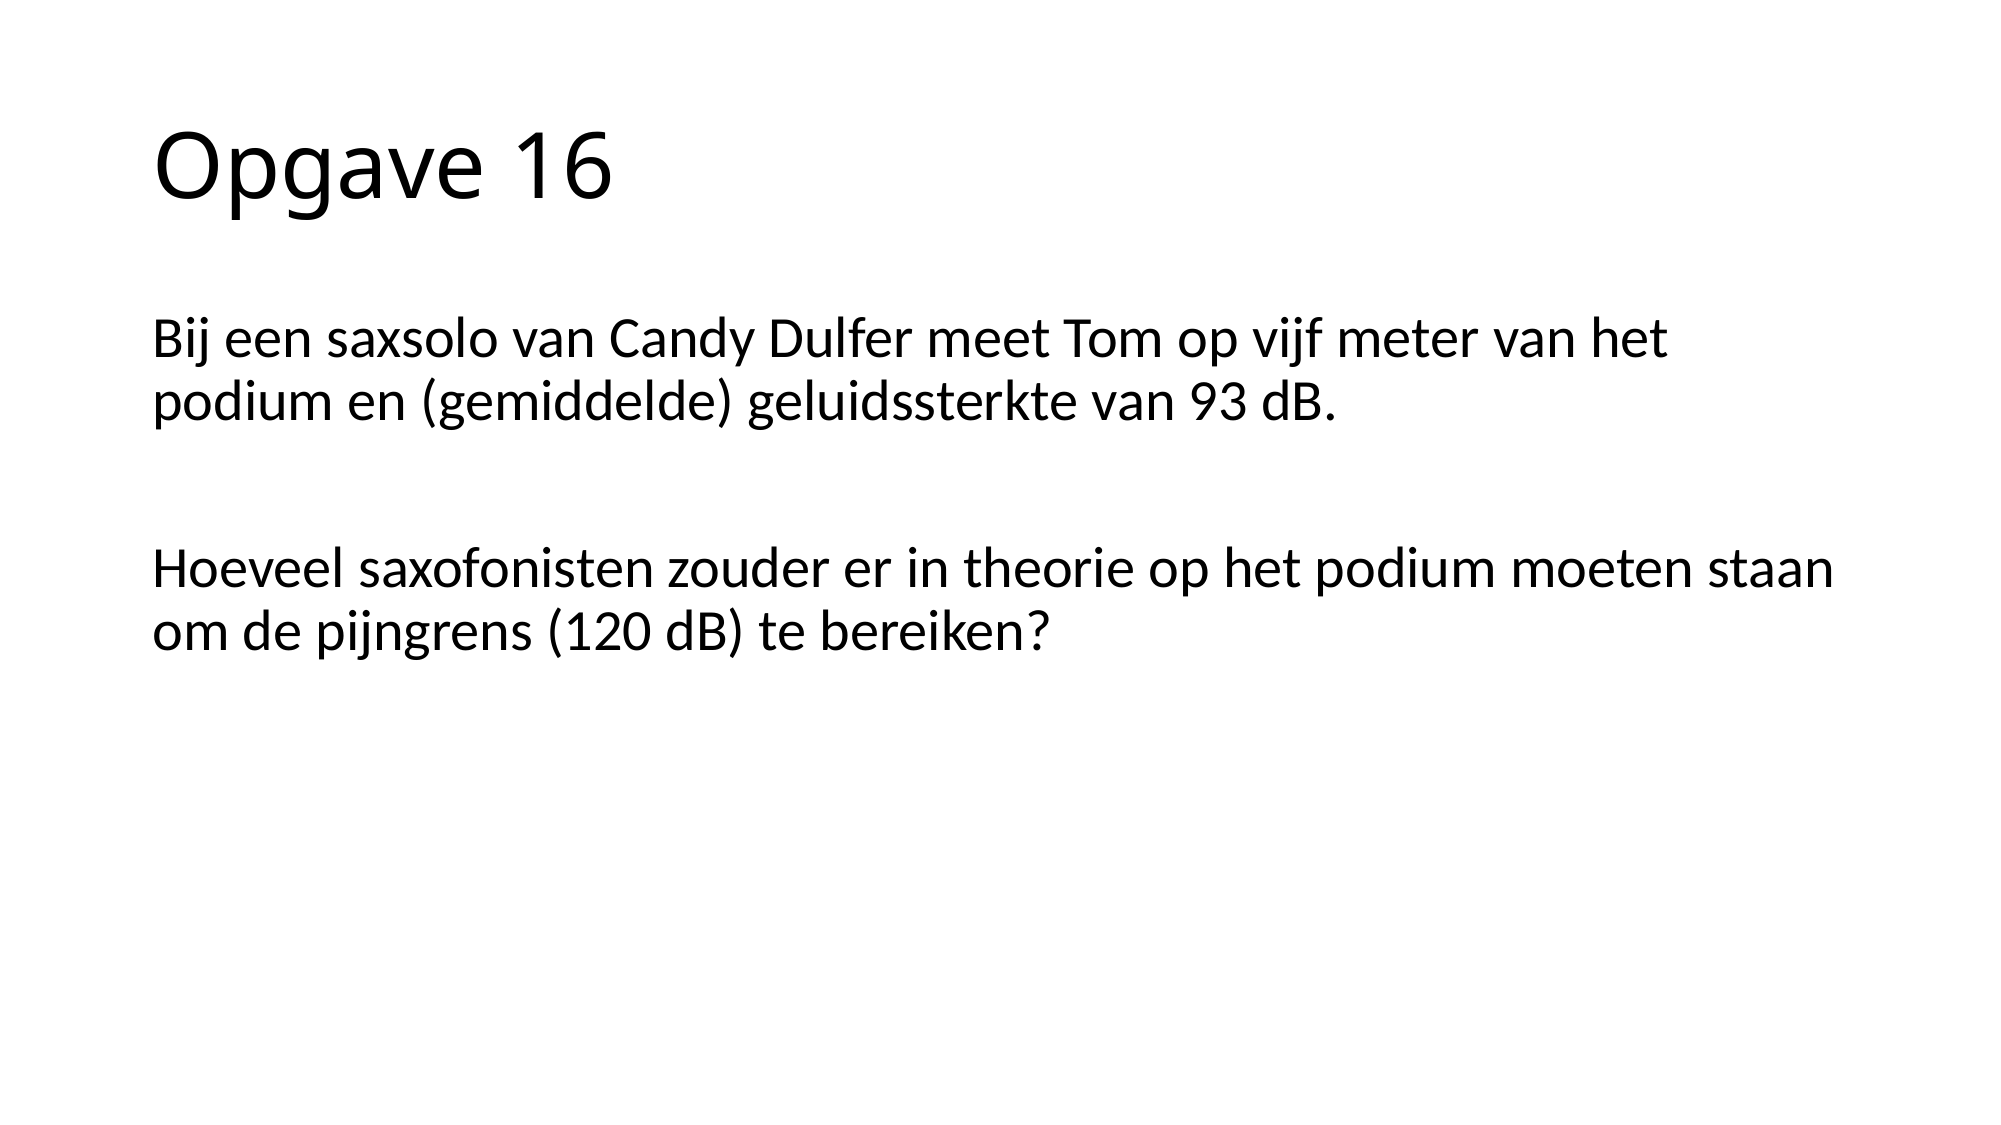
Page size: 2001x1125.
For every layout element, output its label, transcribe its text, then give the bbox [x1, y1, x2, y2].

title Opgave 16 [137, 59, 1863, 278]
list Bij een saxsolo van Candy Dulfer meet Tom op vijf meter van het podium en (gemiddelde) geluidssterkte van 93 dB. Hoeveel saxofonisten zouder er in theorie op het podium moeten staan om de pijngrens (120 dB) te bereiken? [137, 299, 1863, 1014]
